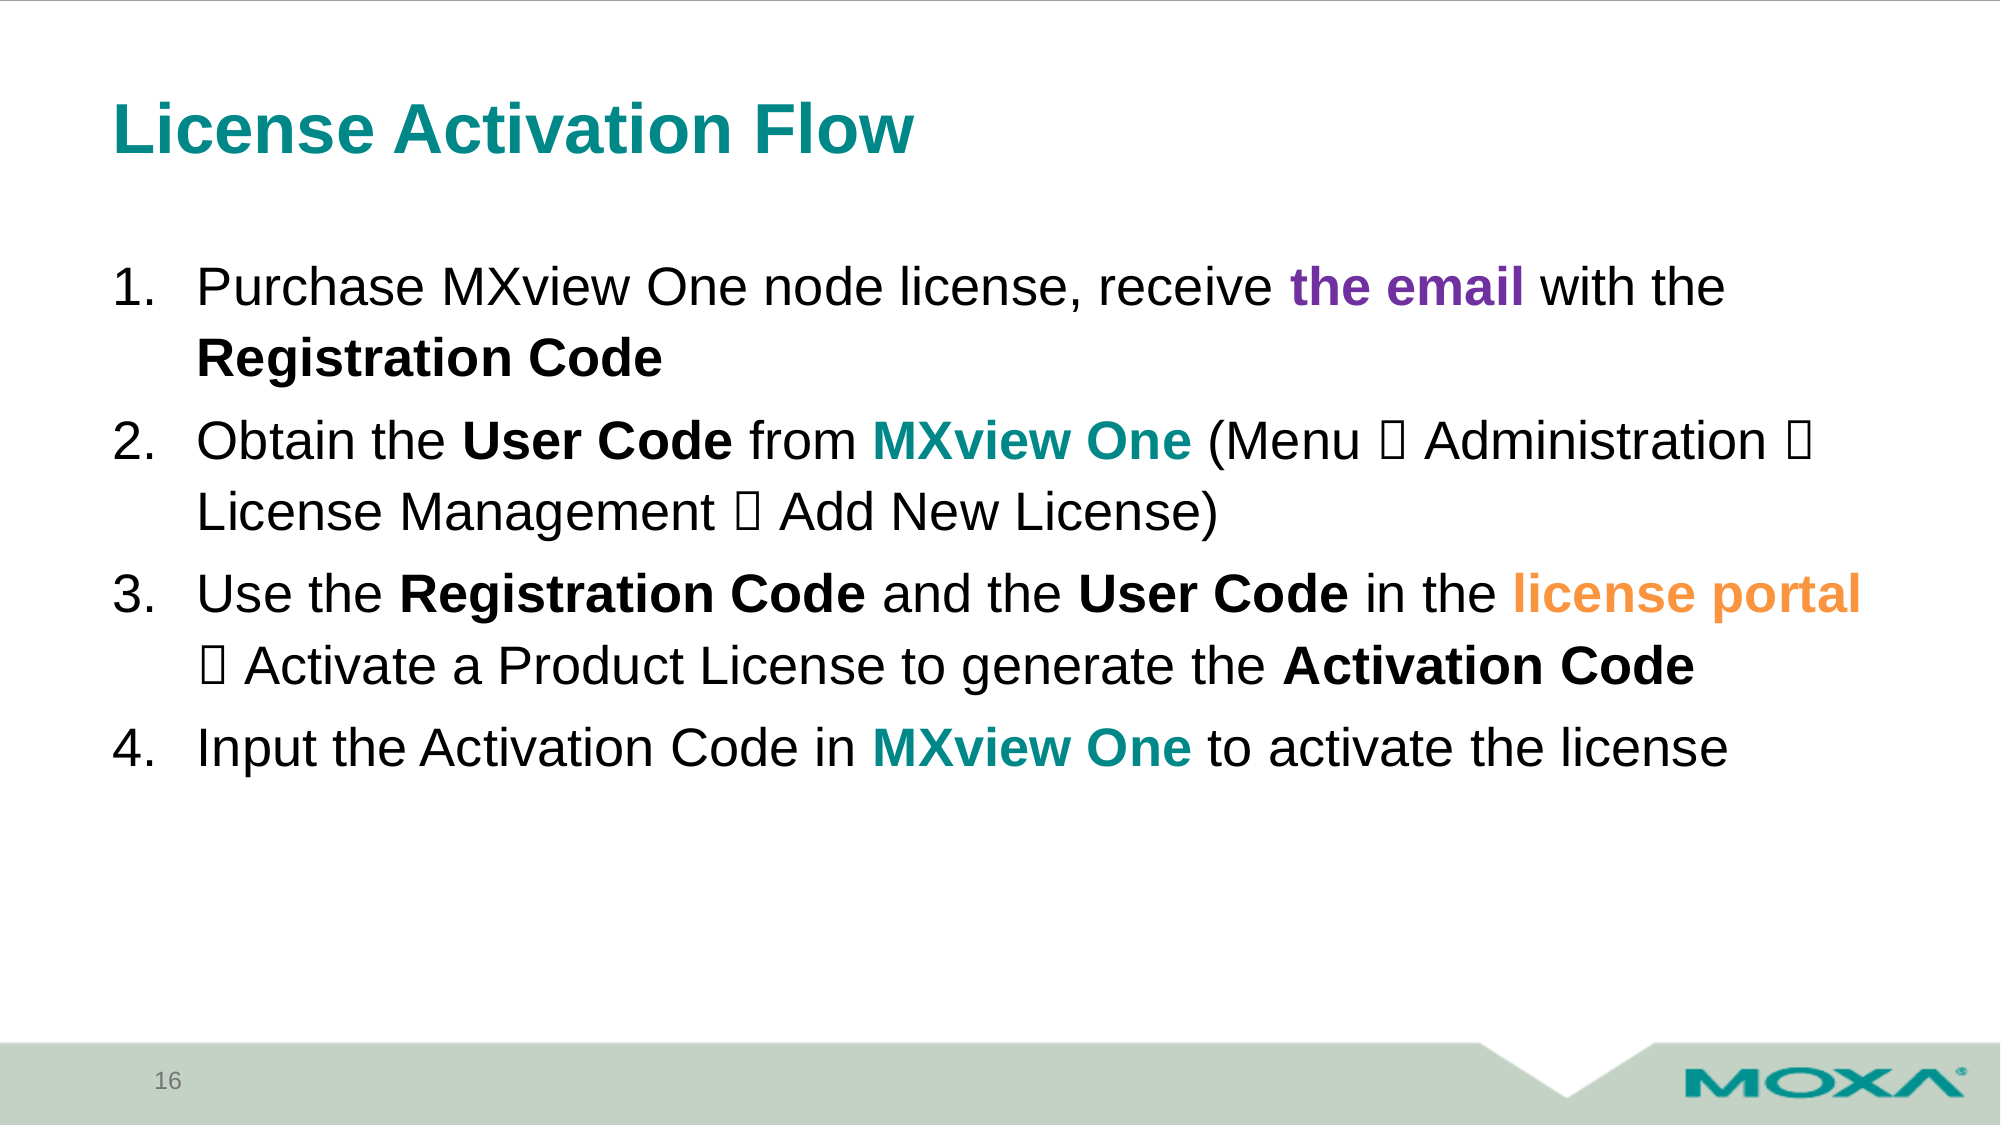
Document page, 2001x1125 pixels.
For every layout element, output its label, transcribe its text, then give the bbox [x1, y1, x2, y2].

title License Activation Flow [96, 30, 1917, 219]
slide_number 16 [117, 1056, 219, 1109]
picture [0, 0, 2001, 1125]
list Purchase MXview One node license, receive the email with the Registration Code Obtain the User Code from MXview One (Menu  Administration  License Management  Add New License) Use the Registration Code and the User Code in the license portal  Activate a Product License to generate the Activation Code Input the Activation Code in MXview One to activate the license [97, 236, 1917, 1023]
